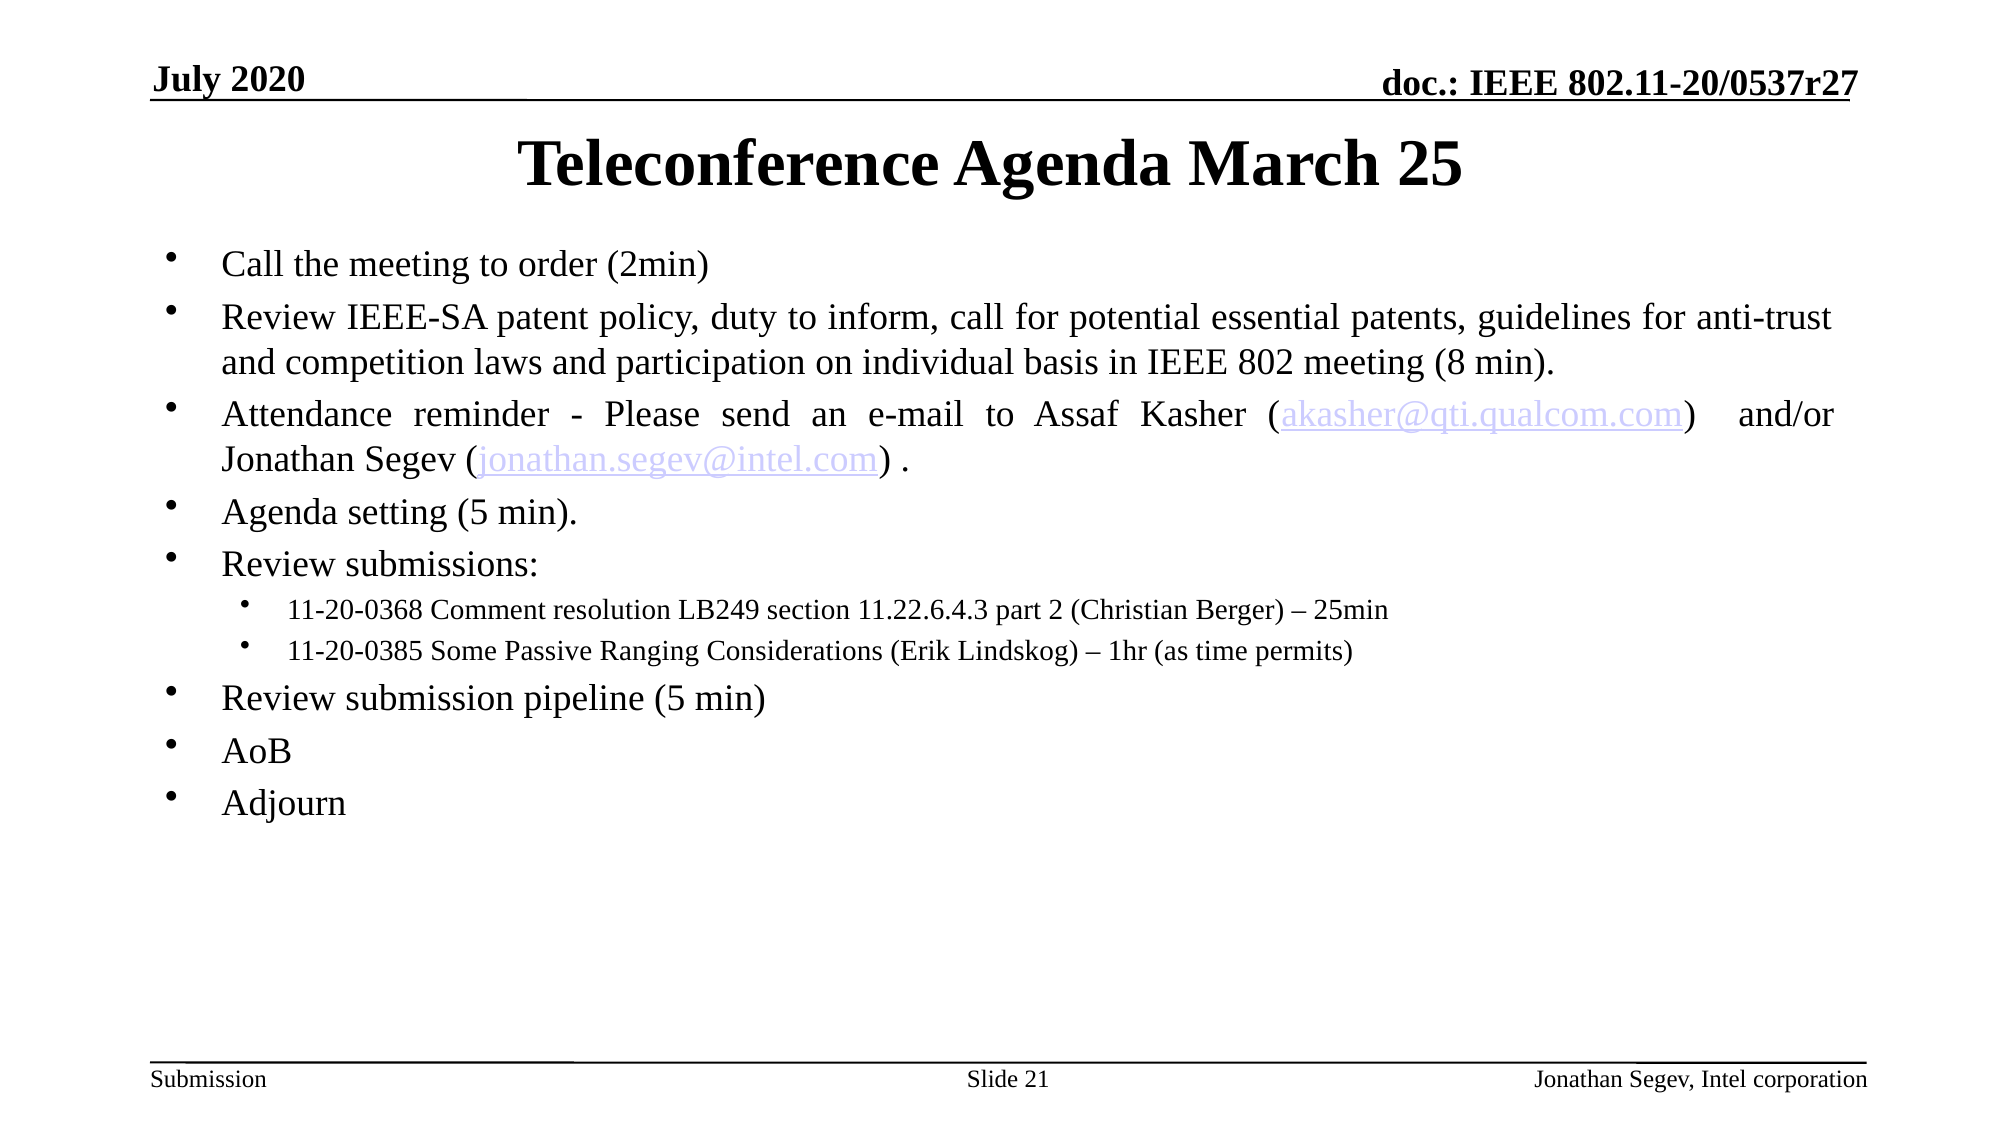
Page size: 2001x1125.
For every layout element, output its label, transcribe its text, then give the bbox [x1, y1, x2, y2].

footer Jonathan Segev, Intel corporation [1171, 1061, 1869, 1093]
slide_number Slide 21 [950, 1061, 1067, 1123]
title Teleconference Agenda March 25 [149, 112, 1850, 205]
list Call the meeting to order (2min) Review IEEE-SA patent policy, duty to inform, call for potential essential patents, guidelines for anti-trust and competition laws and participation on individual basis in IEEE 802 meeting (8 min). Attendance reminder - Please send an e-mail to Assaf Kasher (akasher@qti.qualcom.com) and/or Jonathan Segev (jonathan.segev@intel.com) . Agenda setting (5 min). Review submissions: 11-20-0368 Comment resolution LB249 section 11.22.6.4.3 part 2 (Christian Berger) – 25min 11-20-0385 Some Passive Ranging Considerations (Erik Lindskog) – 1hr (as time permits) Review submission pipeline (5 min) AoB Adjourn [149, 231, 1850, 1000]
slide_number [152, 54, 563, 100]
